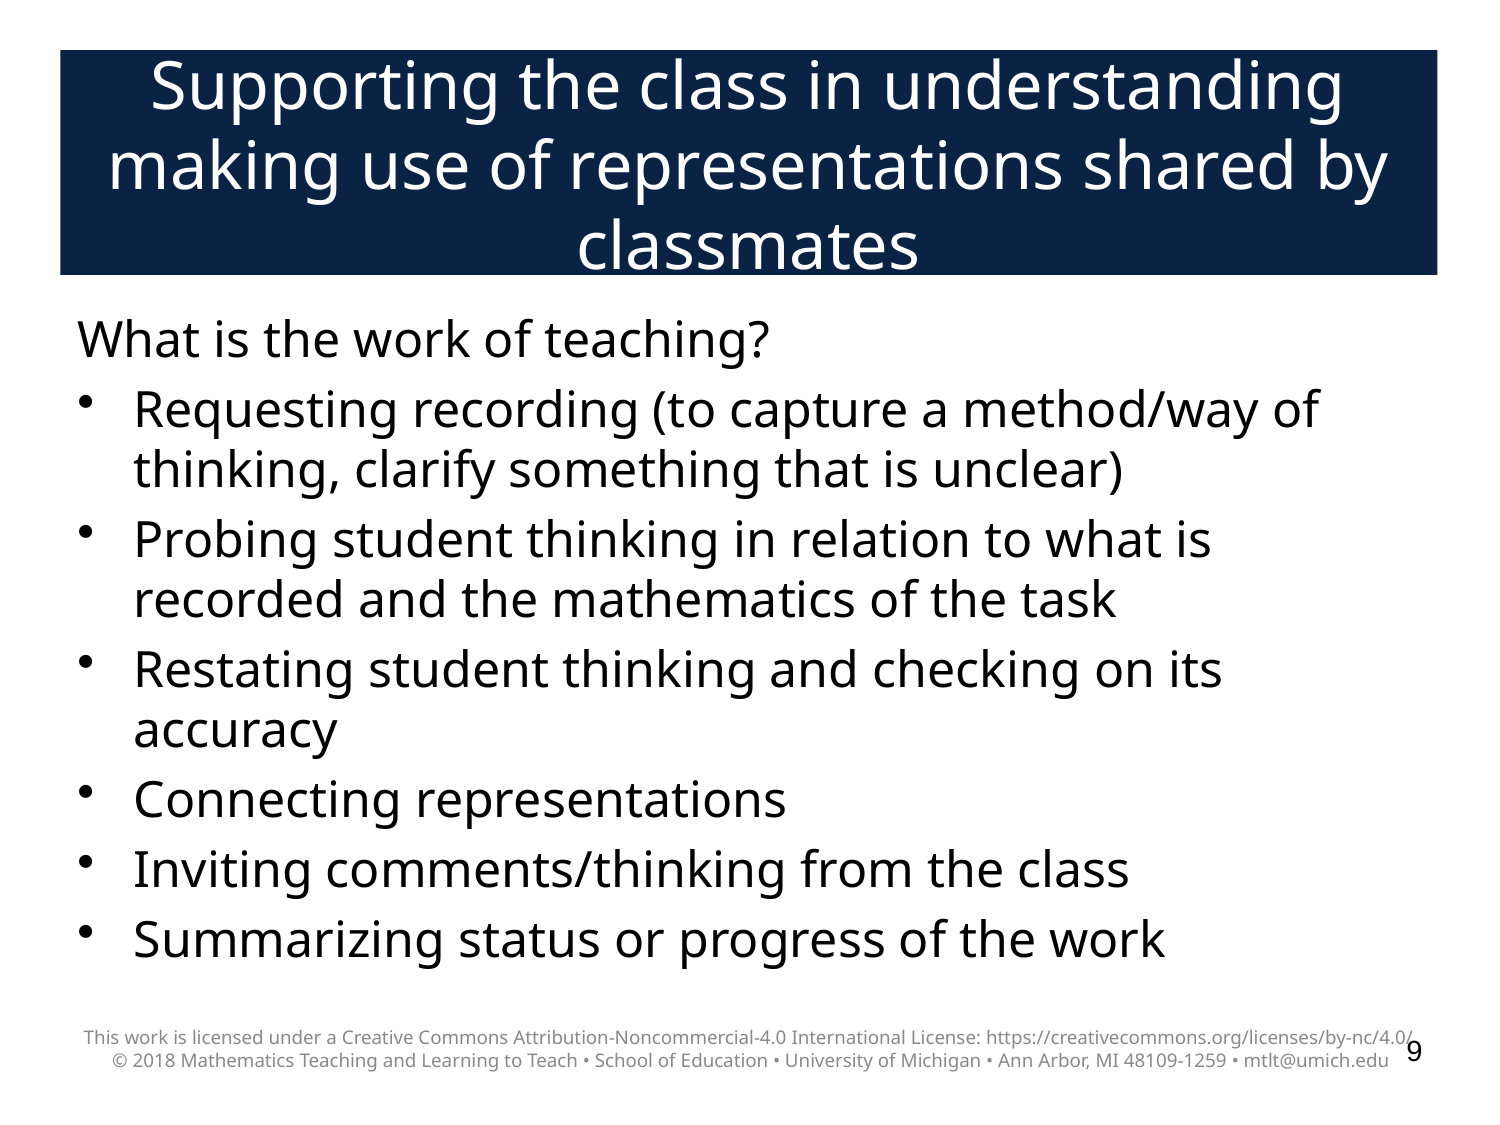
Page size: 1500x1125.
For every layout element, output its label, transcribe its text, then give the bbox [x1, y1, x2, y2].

title Supporting the class in understanding making use of representations shared by classmates [60, 50, 1438, 275]
footer This work is licensed under a Creative Commons Attribution-Noncommercial-4.0 International License: https://creativecommons.org/licenses/by-nc/4.0/ © 2018 Mathematics Teaching and Learning to Teach • School of Education • University of Michigan • Ann Arbor, MI 48109-1259 • mtlt@umich.edu [62, 1009, 1438, 1088]
list What is the work of teaching? Requesting recording (to capture a method/way of thinking, clarify something that is unclear) Probing student thinking in relation to what is recorded and the mathematics of the task Restating student thinking and checking on its accuracy Connecting representations Inviting comments/thinking from the class Summarizing status or progress of the work [62, 299, 1438, 1005]
